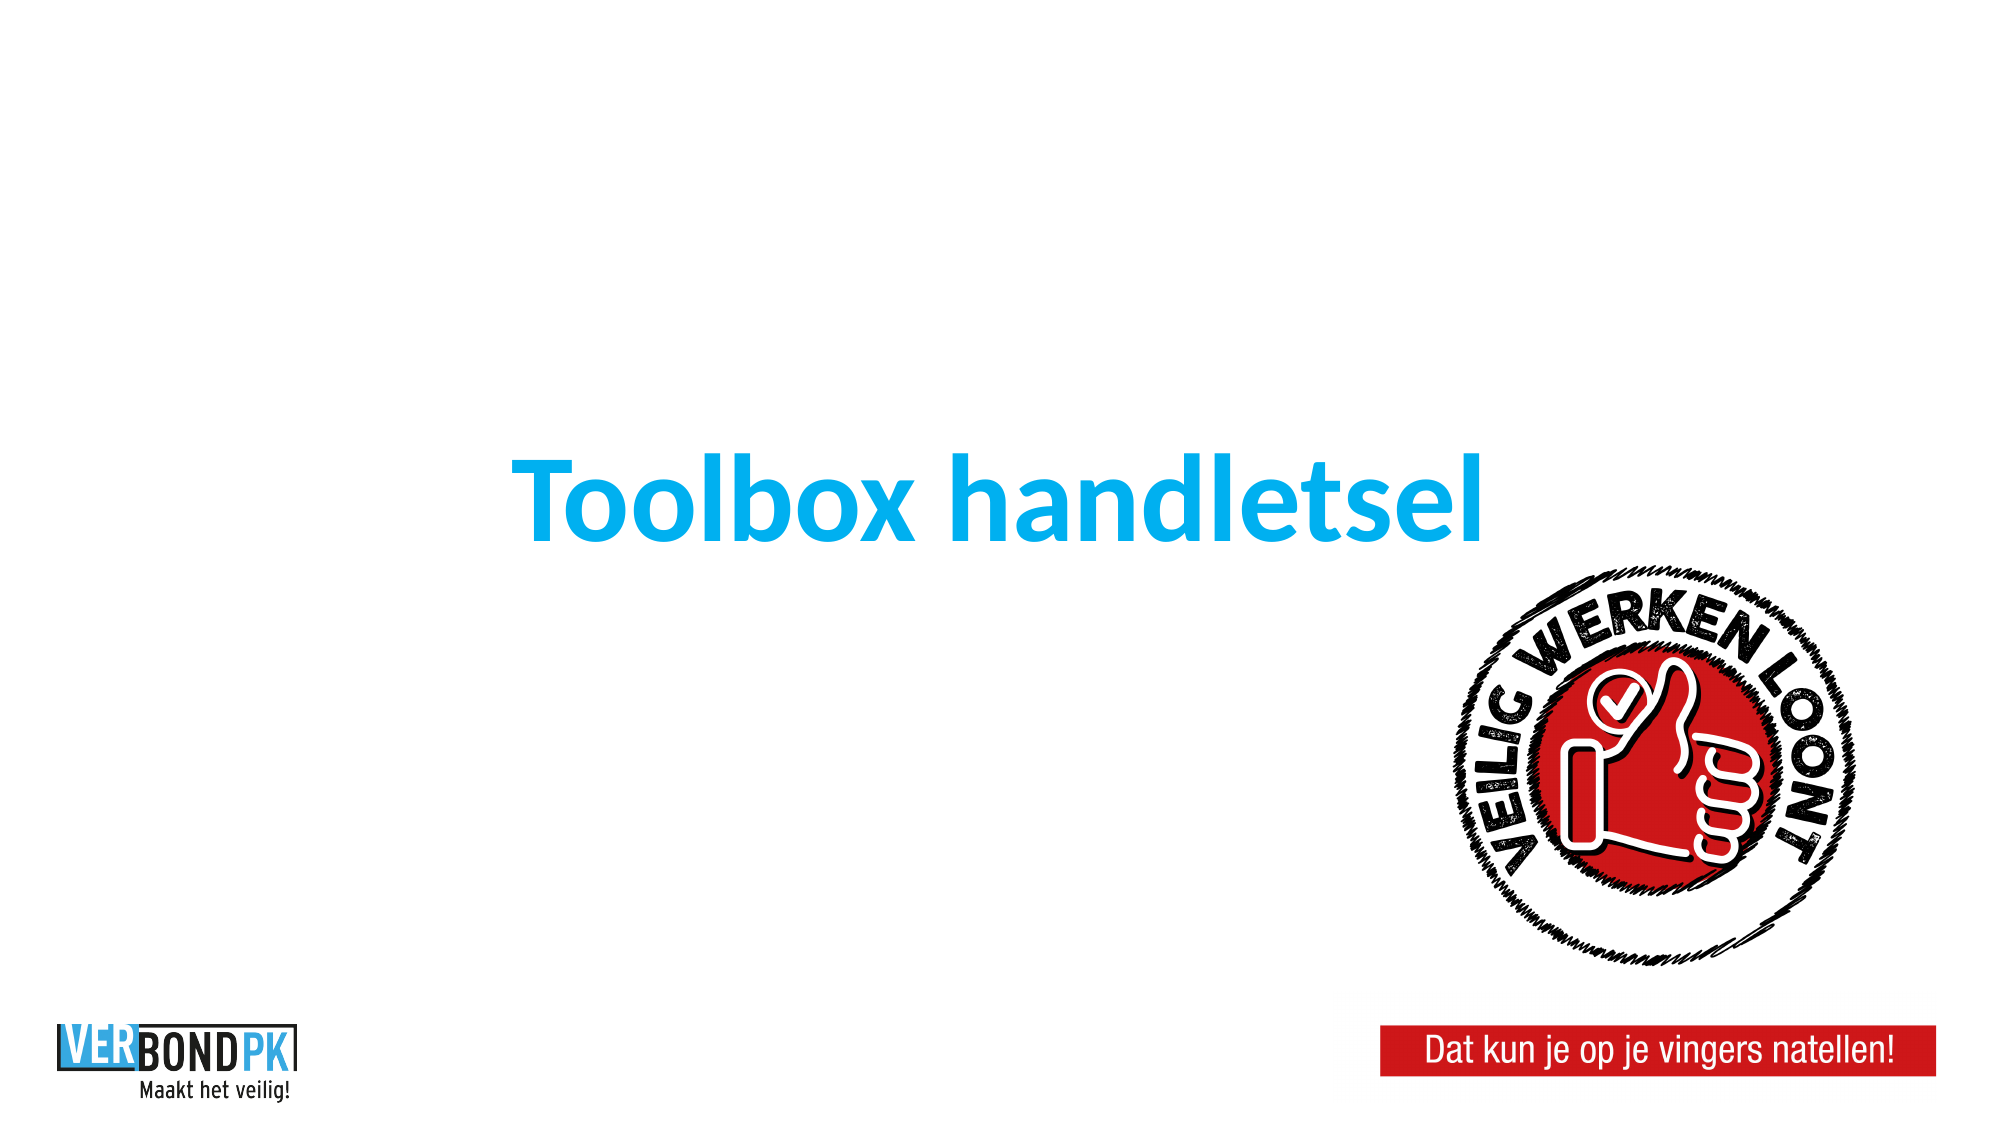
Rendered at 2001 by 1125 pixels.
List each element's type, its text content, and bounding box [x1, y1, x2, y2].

picture [1333, 990, 1937, 1103]
picture [57, 1024, 297, 1103]
picture [1438, 531, 1878, 971]
title Toolbox handletsel [249, 184, 1750, 576]
